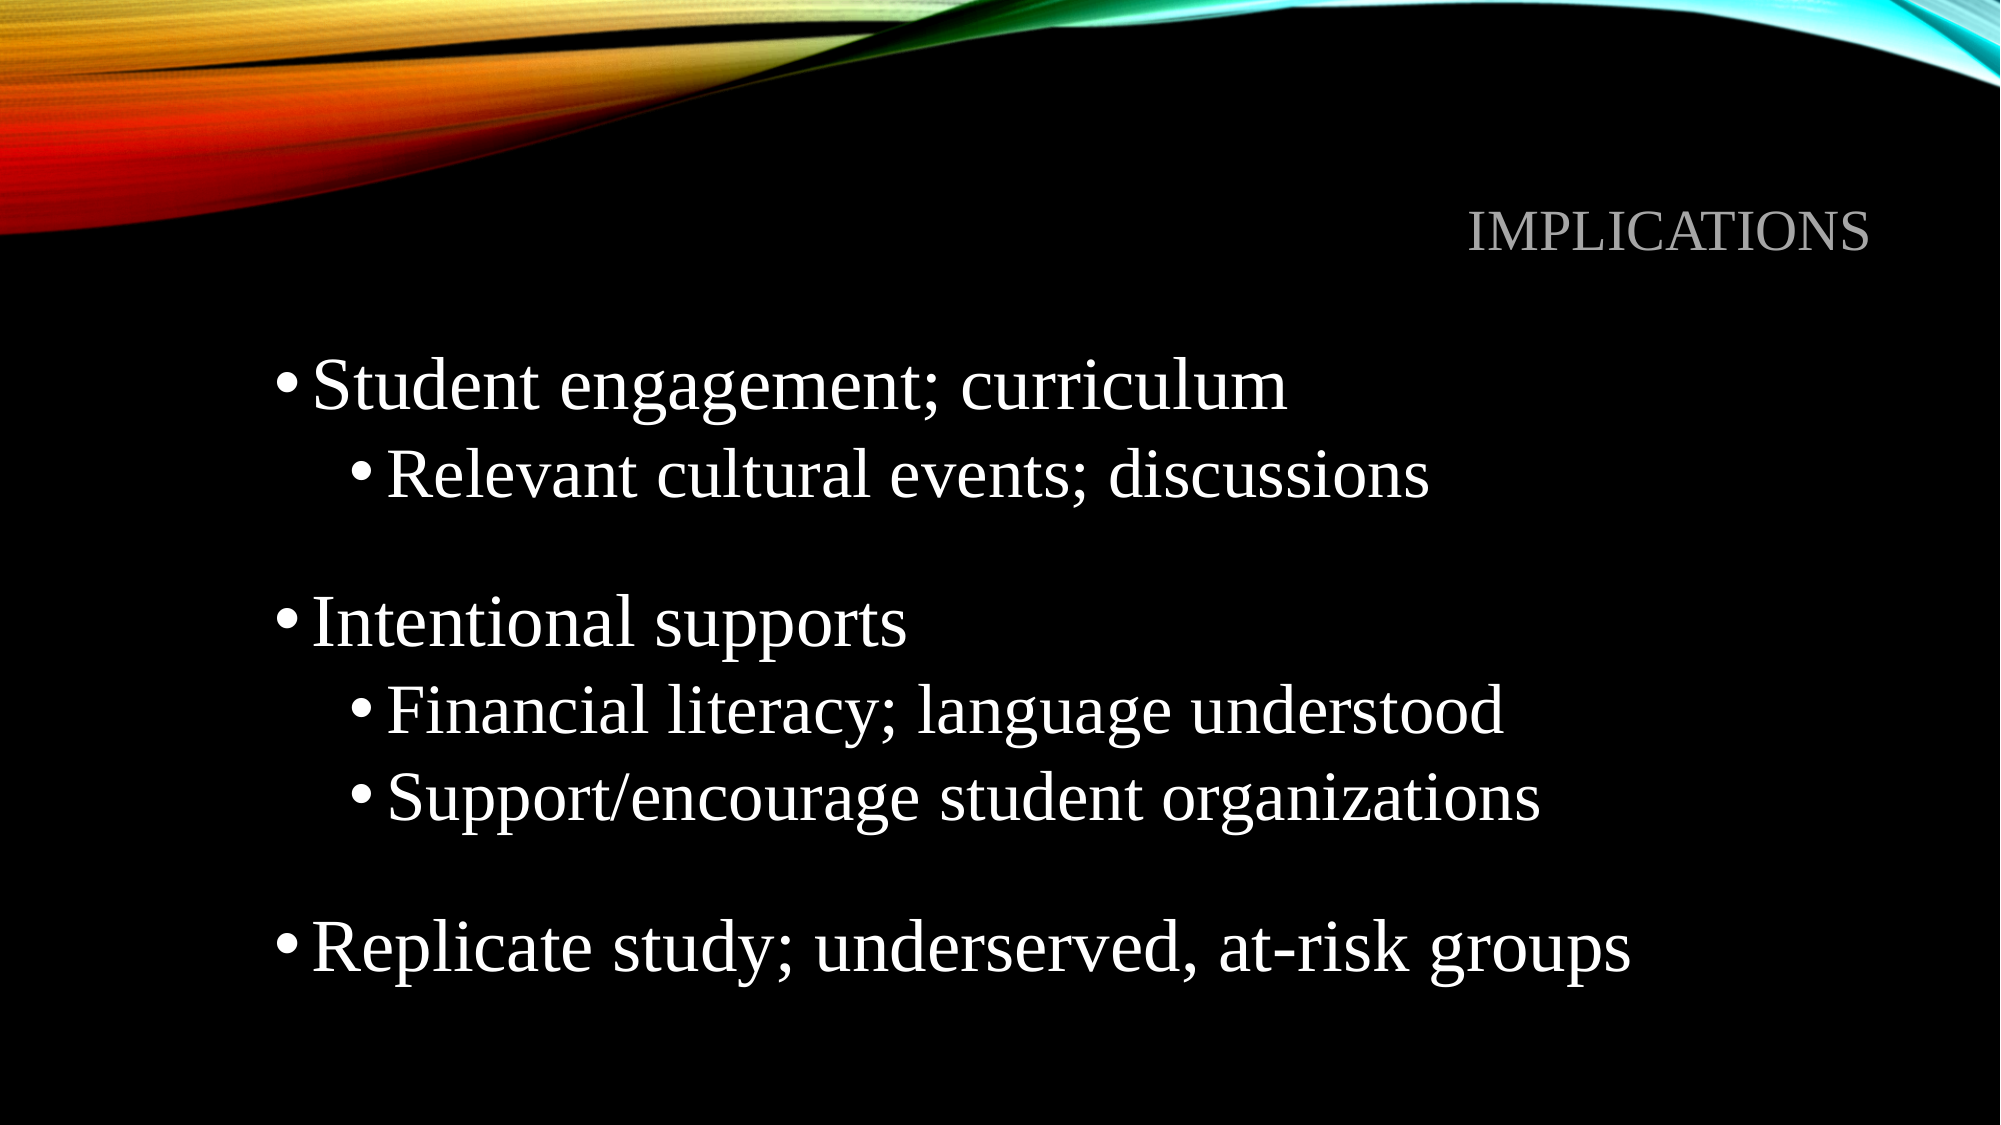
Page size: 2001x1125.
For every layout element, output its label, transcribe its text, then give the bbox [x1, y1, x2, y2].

title implications [474, 125, 1888, 338]
list Student engagement; curriculum Relevant cultural events; discussions Intentional supports Financial literacy; language understood Support/encourage student organizations Replicate study; underserved, at-risk groups [259, 337, 1732, 1085]
picture [0, 0, 2000, 237]
